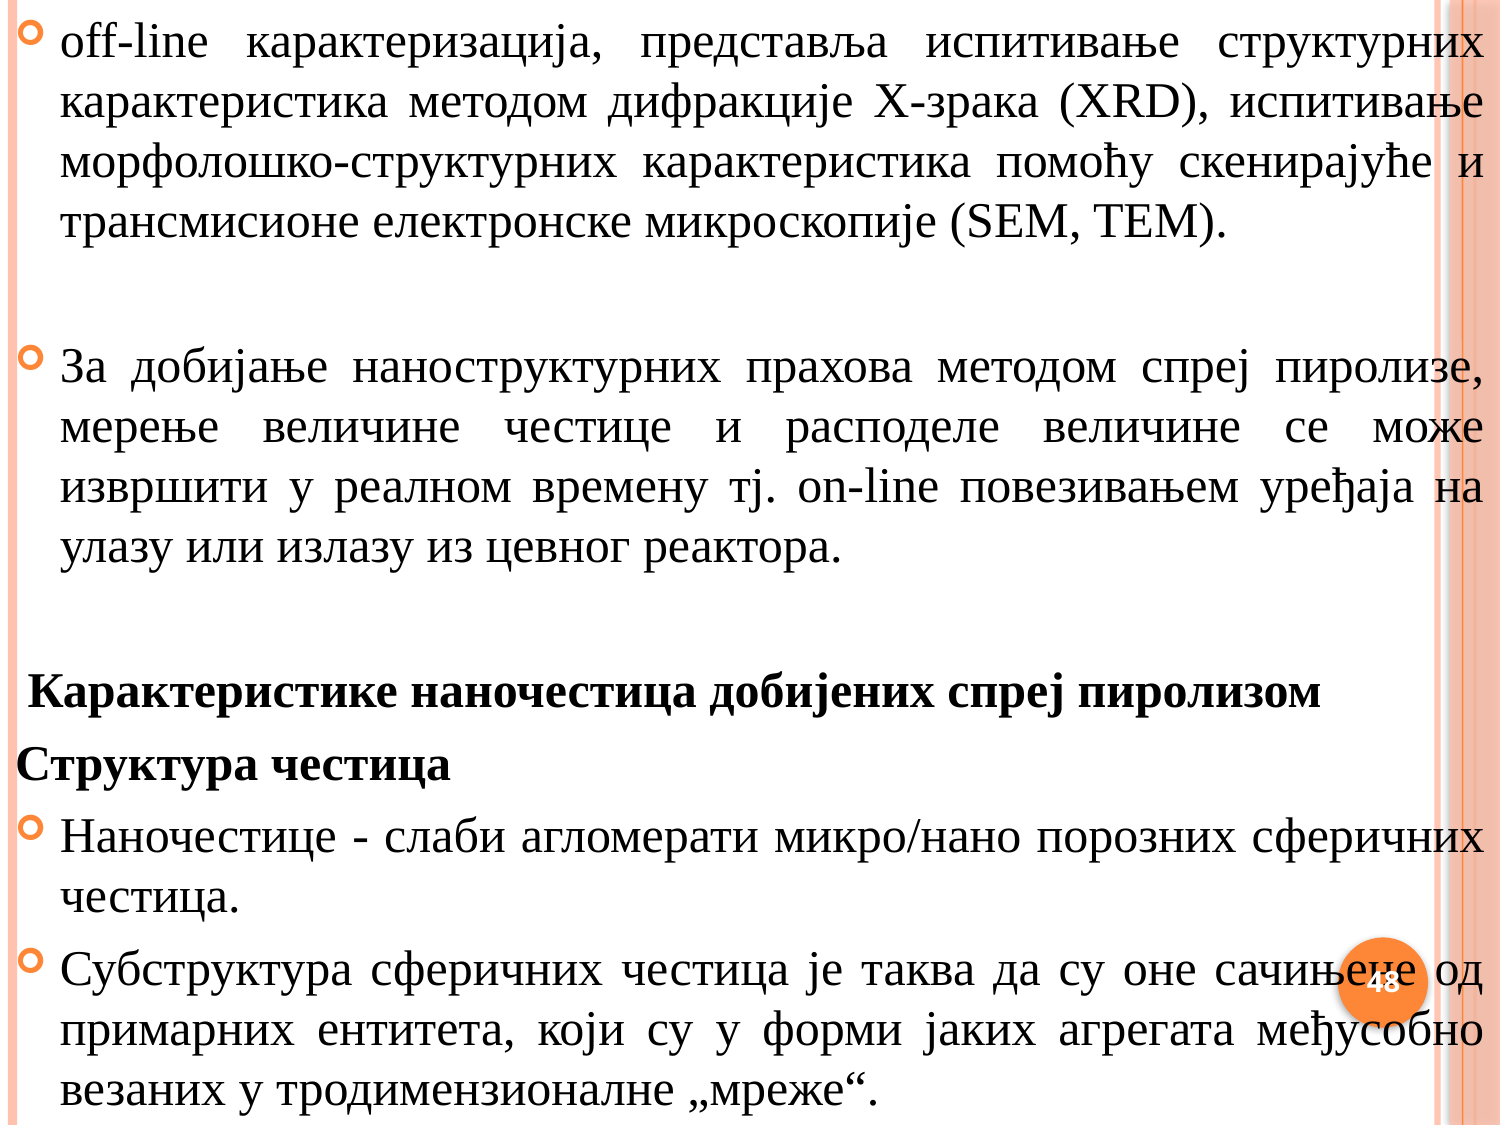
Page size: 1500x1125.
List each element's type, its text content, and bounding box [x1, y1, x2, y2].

list off-line карактеризација, представља испитивање структурних карактеристика методом дифракције X-зрака (XRD), испитивање морфолошко-структурних карактеристика помоћу скенирајуће и трансмисионе електронске микроскопије (SEM, TEM). За добијање наноструктурних прахова методом спреј пиролизе, мерење величине честице и расподеле величине се може извршити у реалном времену тј. on-line повезивањем уређаја на улазу или излазу из цевног реактора. Карактеристике наночестица добијених спреј пиролизом Структура честица Наночестице - слаби агломерати микро/нано порозних сферичних честица. Субструктура сферичних честица је таква да су оне сачињене од примарних ентитета, који су у форми јаких агрегата међусобно везаних у тродимензионалне „мреже“. [0, 0, 1500, 1125]
slide_number 48 [1333, 940, 1434, 1026]
